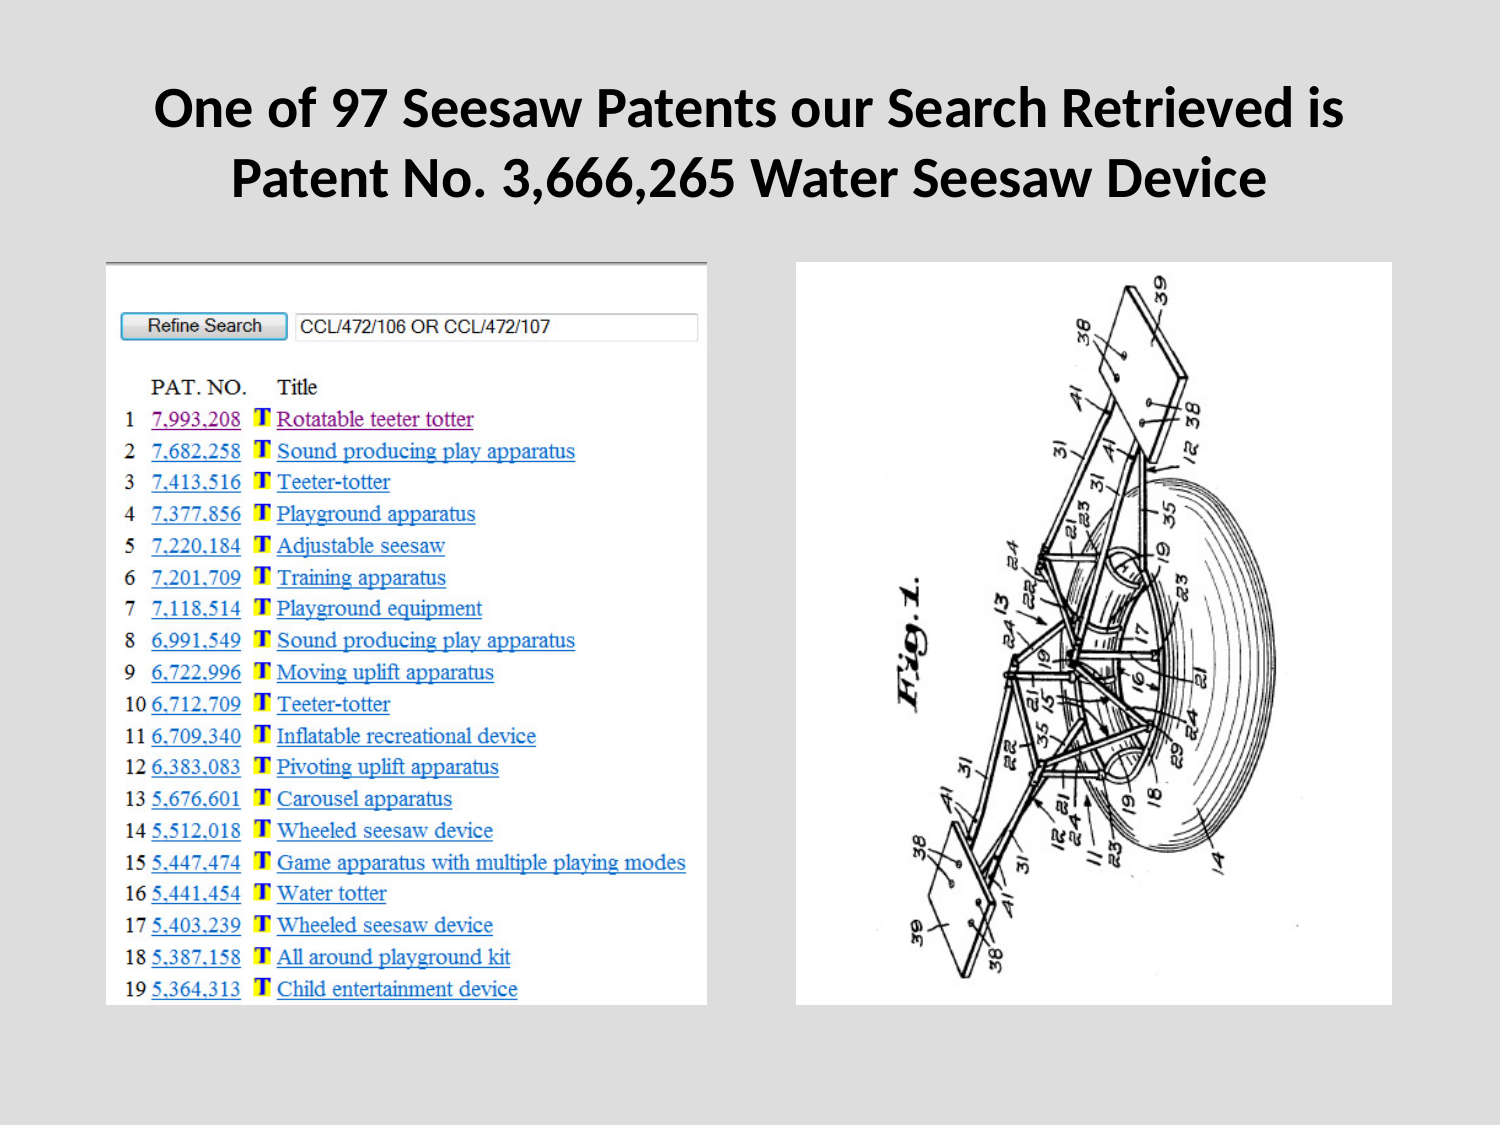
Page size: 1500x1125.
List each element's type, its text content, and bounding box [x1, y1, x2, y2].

title One of 97 Seesaw Patents our Search Retrieved is Patent No. 3,666,265 Water Seesaw Device [75, 45, 1425, 233]
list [796, 262, 1392, 1006]
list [105, 262, 707, 1006]
